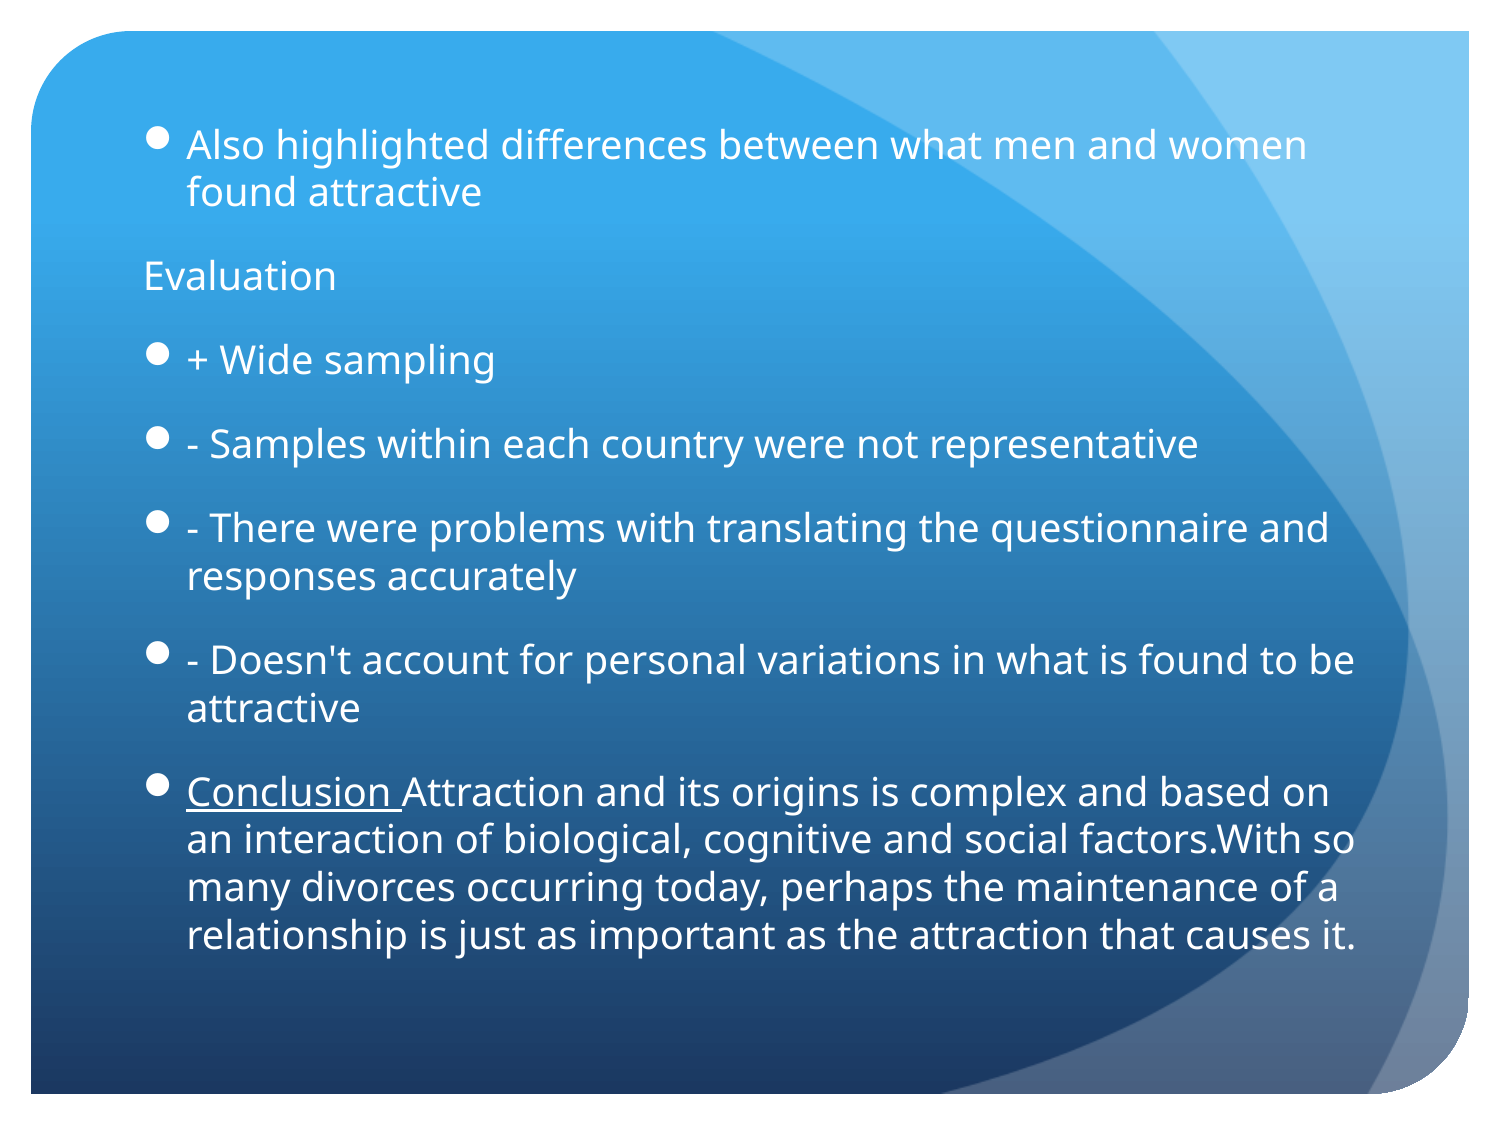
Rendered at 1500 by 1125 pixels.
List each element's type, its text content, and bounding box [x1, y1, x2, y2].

picture [24, 30, 1473, 1094]
list Also highlighted differences between what men and women found attractive Evaluation + Wide sampling - Samples within each country were not representative - There were problems with translating the questionnaire and responses accurately - Doesn't account for personal variations in what is found to be attractive Conclusion Attraction and its origins is complex and based on an interaction of biological, cognitive and social factors.With so many divorces occurring today, perhaps the maintenance of a relationship is just as important as the attraction that causes it. [127, 111, 1372, 991]
